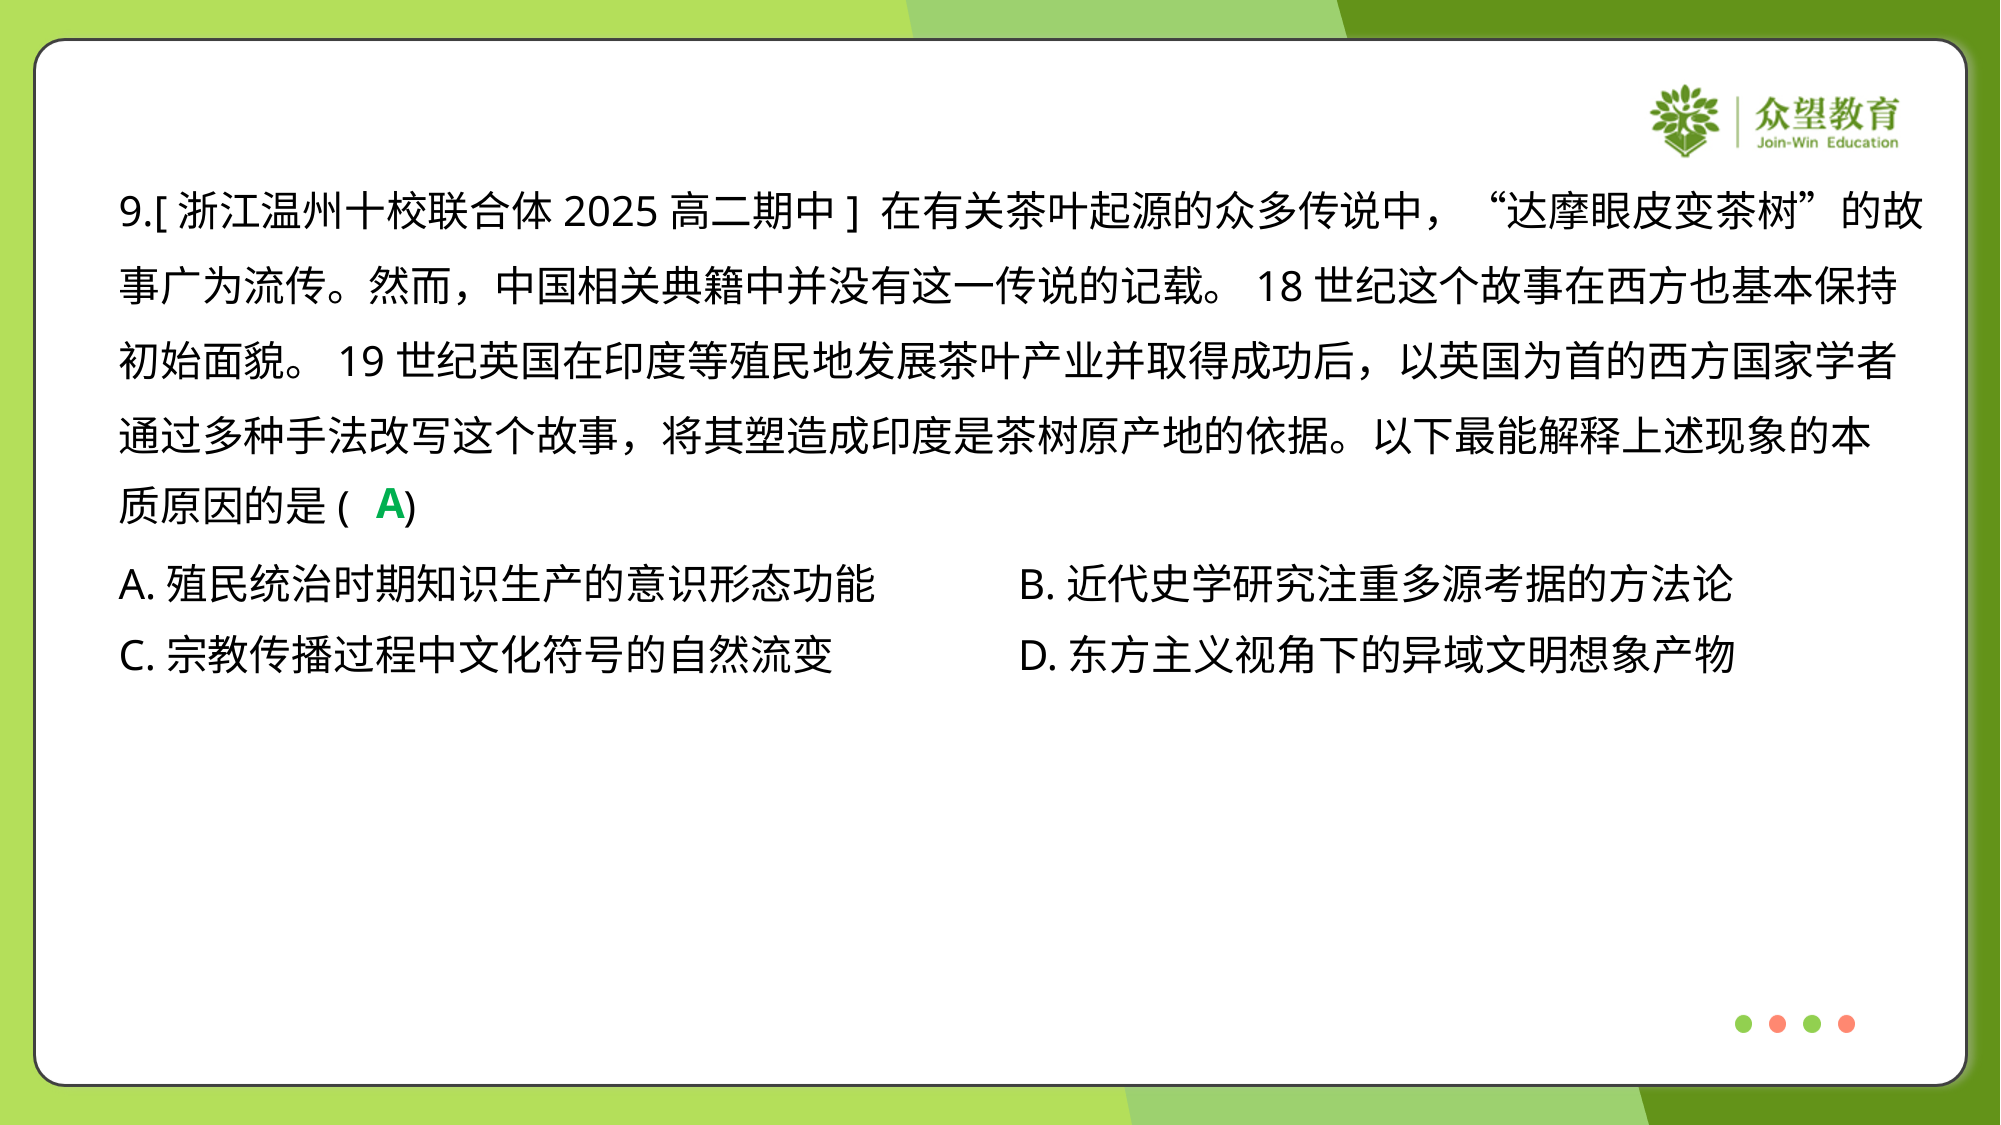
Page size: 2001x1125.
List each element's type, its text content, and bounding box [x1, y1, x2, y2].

text_box A [359, 456, 422, 521]
text_box A.殖民统治时期知识生产的意识形态功能 B.近代史学研究注重多源考据的方法论 C.宗教传播过程中文化符号的自然流变 D.东方主义视角下的异域文明想象产物 [118, 532, 1883, 672]
picture [0, 0, 2000, 1125]
text_box 9.[浙江温州十校联合体2025高二期中] 在有关茶叶起源的众多传说中，“达摩眼皮变茶树”的故 事广为流传。然而，中国相关典籍中并没有这一传说的记载。18世纪这个故事在西方也基本保持 初始面貌。19世纪英国在印度等殖民地发展茶叶产业并取得成功后，以英国为首的西方国家学者 通过多种手法改写这个故事，将其塑造成印度是茶树原产地的依据。以下最能解释上述现象的本 质原因的是( ) [118, 159, 1883, 523]
